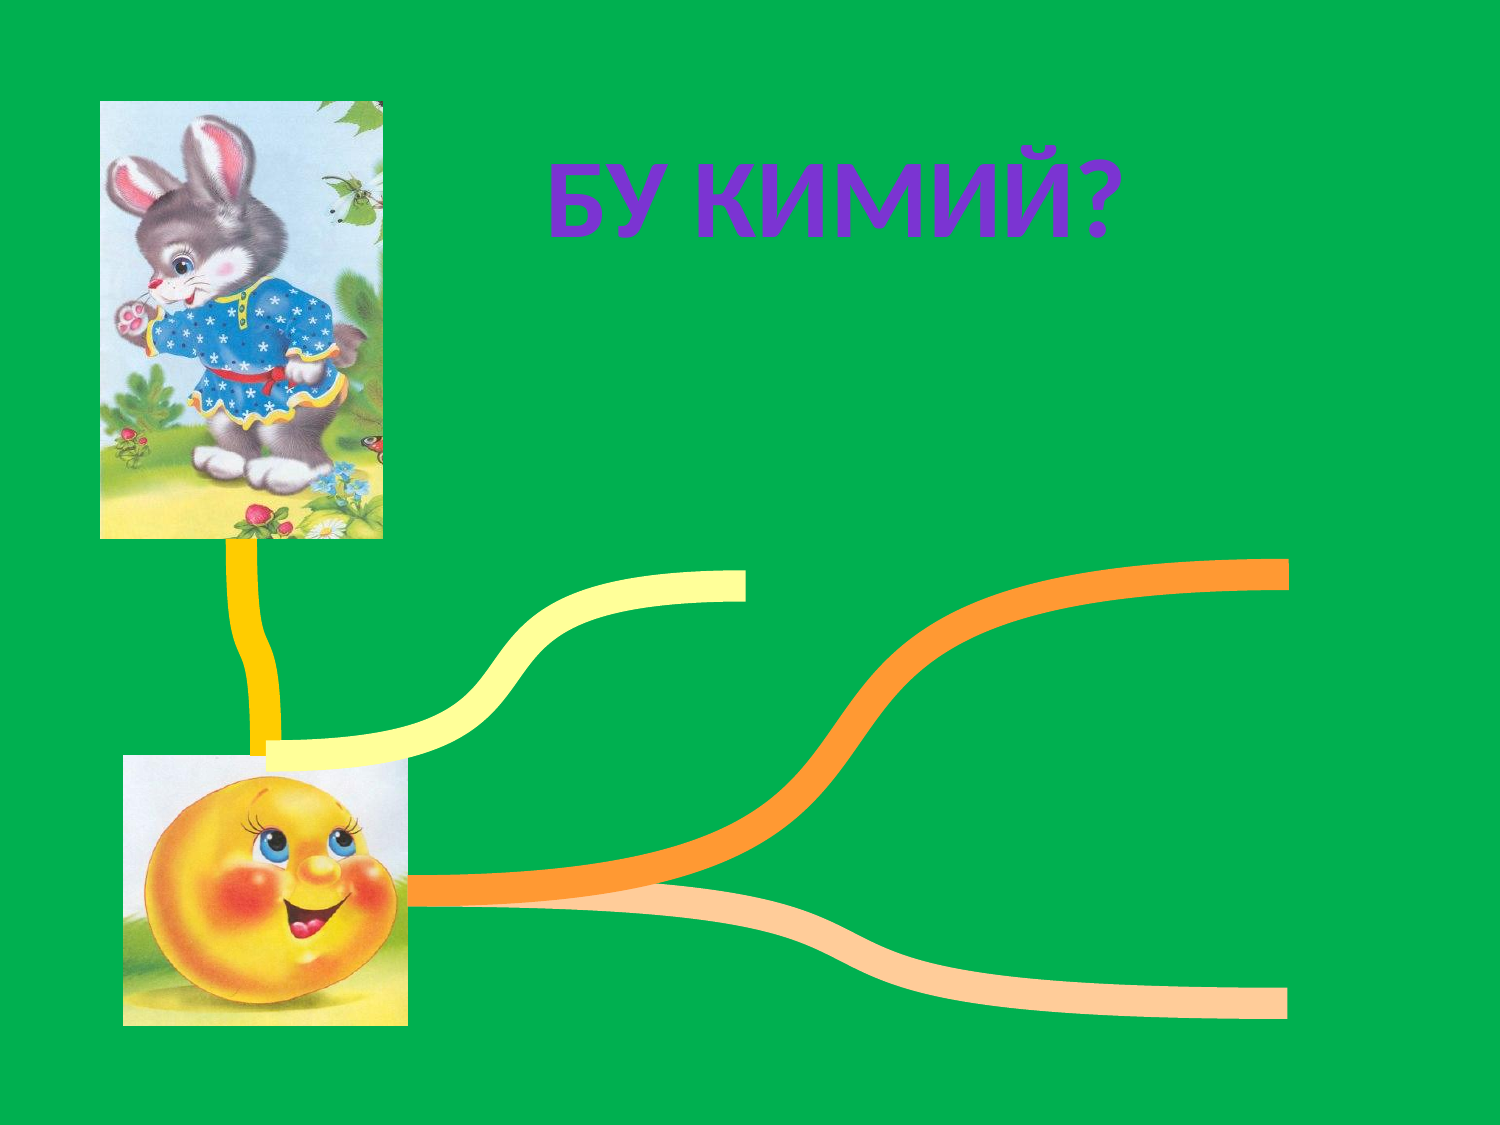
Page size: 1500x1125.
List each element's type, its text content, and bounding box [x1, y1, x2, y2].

picture [99, 101, 383, 539]
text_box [407, 574, 415, 892]
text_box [407, 898, 1288, 1004]
picture [123, 755, 408, 1026]
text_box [420, 430, 591, 912]
text_box Бу кимий? [530, 117, 1143, 268]
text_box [596, 574, 1290, 892]
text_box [144, 634, 363, 660]
